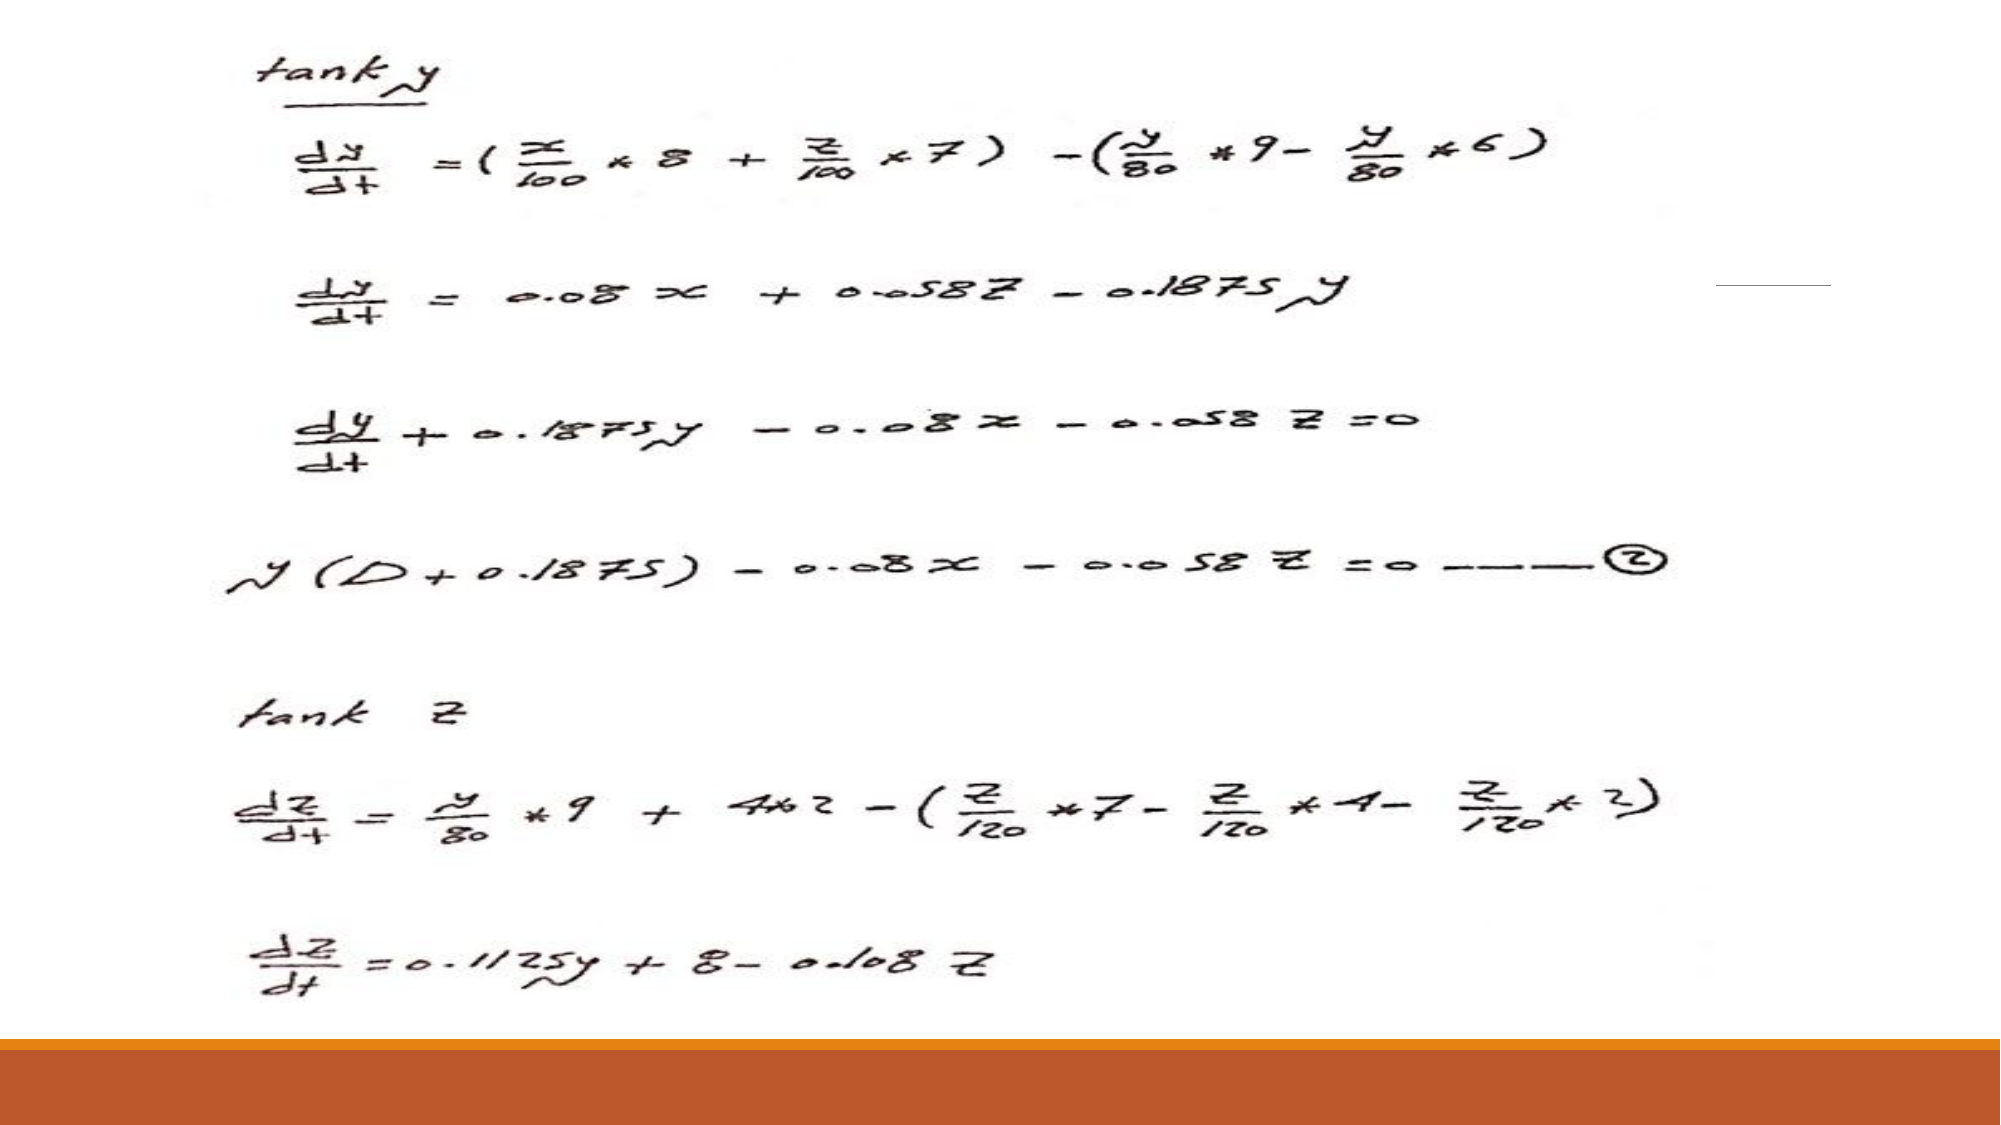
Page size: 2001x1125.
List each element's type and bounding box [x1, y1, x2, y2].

list [149, 46, 1716, 1004]
